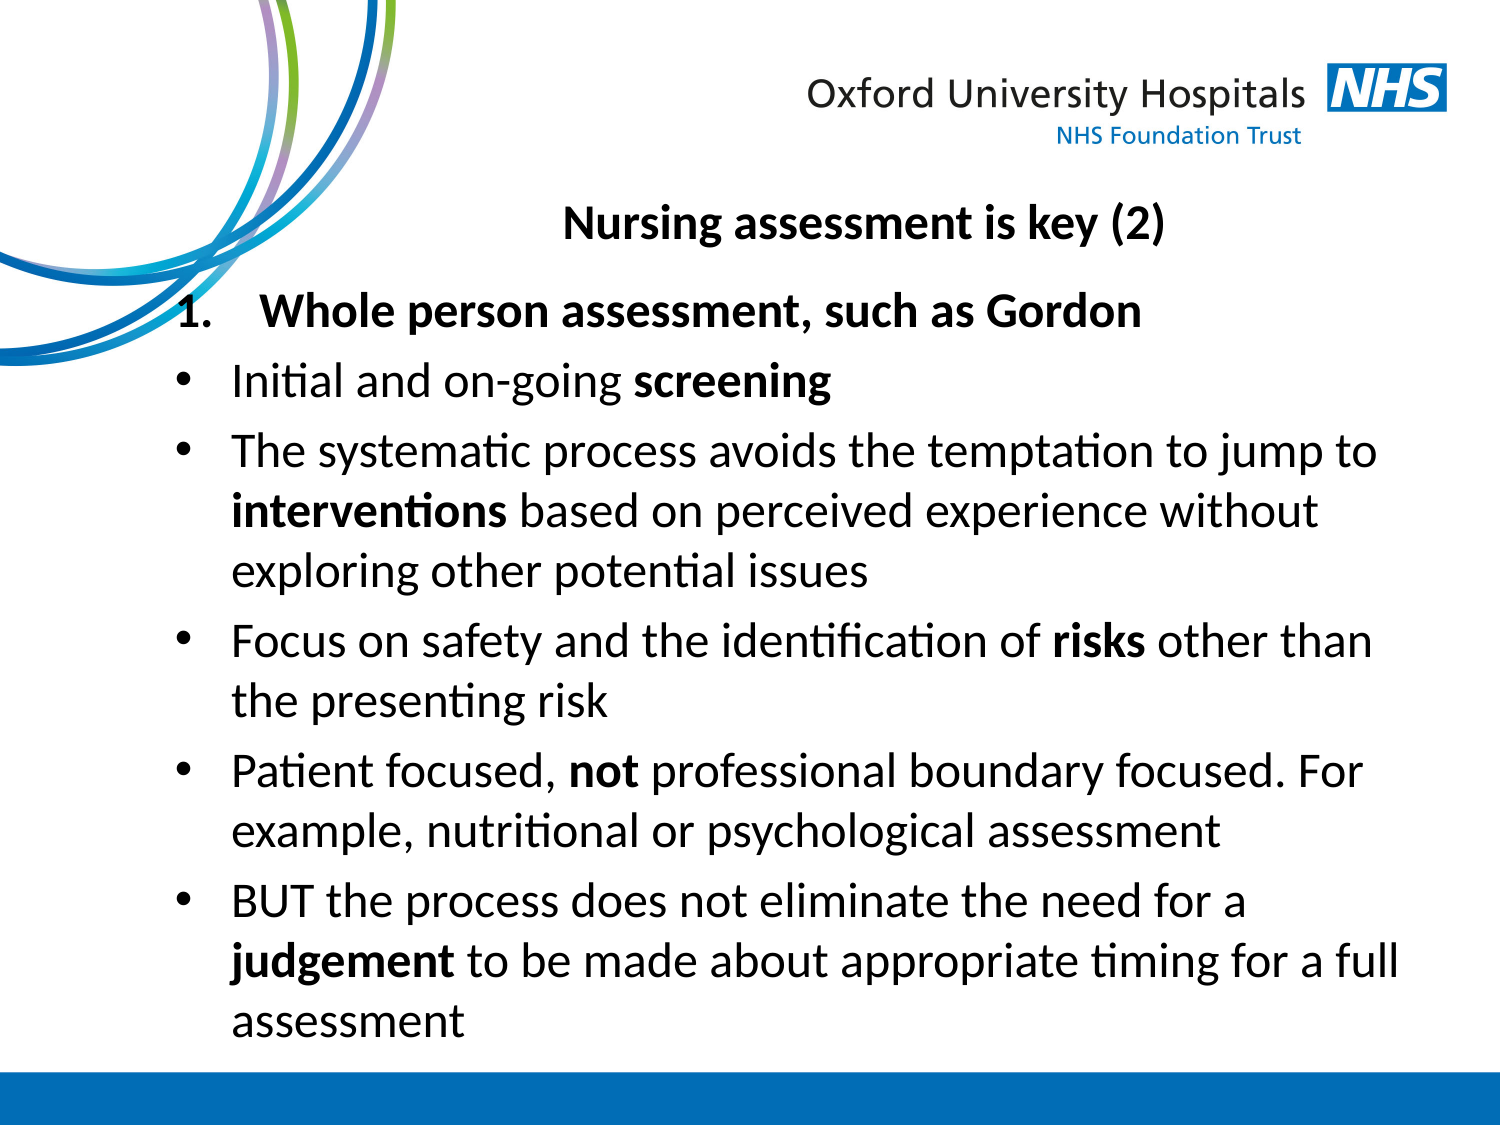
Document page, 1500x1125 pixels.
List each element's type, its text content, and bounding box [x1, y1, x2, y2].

list Whole person assessment, such as Gordon Initial and on-going screening The systematic process avoids the temptation to jump to interventions based on perceived experience without exploring other potential issues Focus on safety and the identification of risks other than the presenting risk Patient focused, not professional boundary focused. For example, nutritional or psychological assessment BUT the process does not eliminate the need for a judgement to be made about appropriate timing for a full assessment [159, 270, 1467, 1082]
title Nursing assessment is key (2) [303, 151, 1425, 289]
picture [0, 0, 1500, 1125]
